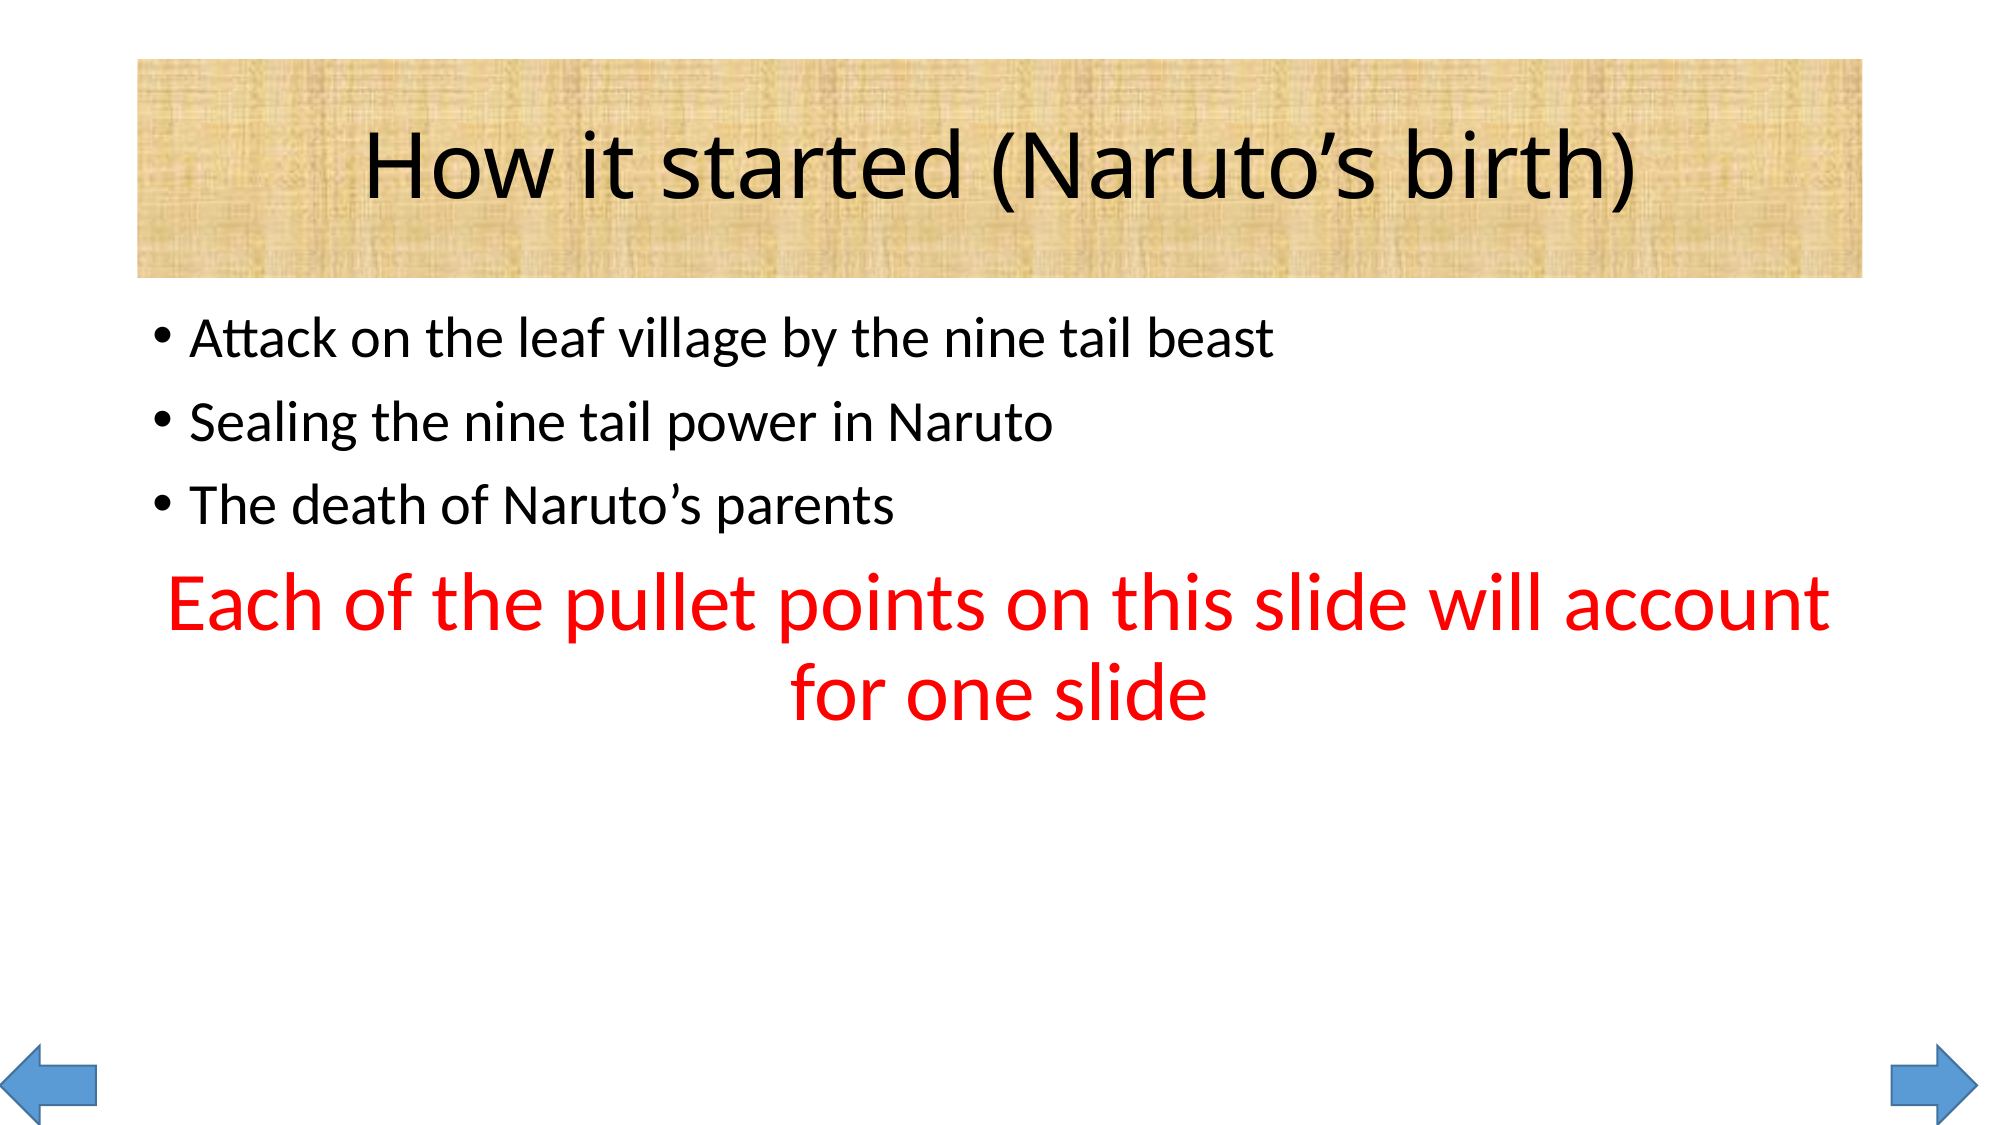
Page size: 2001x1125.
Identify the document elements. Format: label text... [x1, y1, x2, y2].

text_box [1890, 1043, 1979, 1125]
text_box [0, 1043, 97, 1125]
title How it started (Naruto’s birth) [137, 59, 1863, 278]
list Attack on the leaf village by the nine tail beast Sealing the nine tail power in Naruto The death of Naruto’s parents Each of the pullet points on this slide will account for one slide [137, 299, 1863, 1014]
